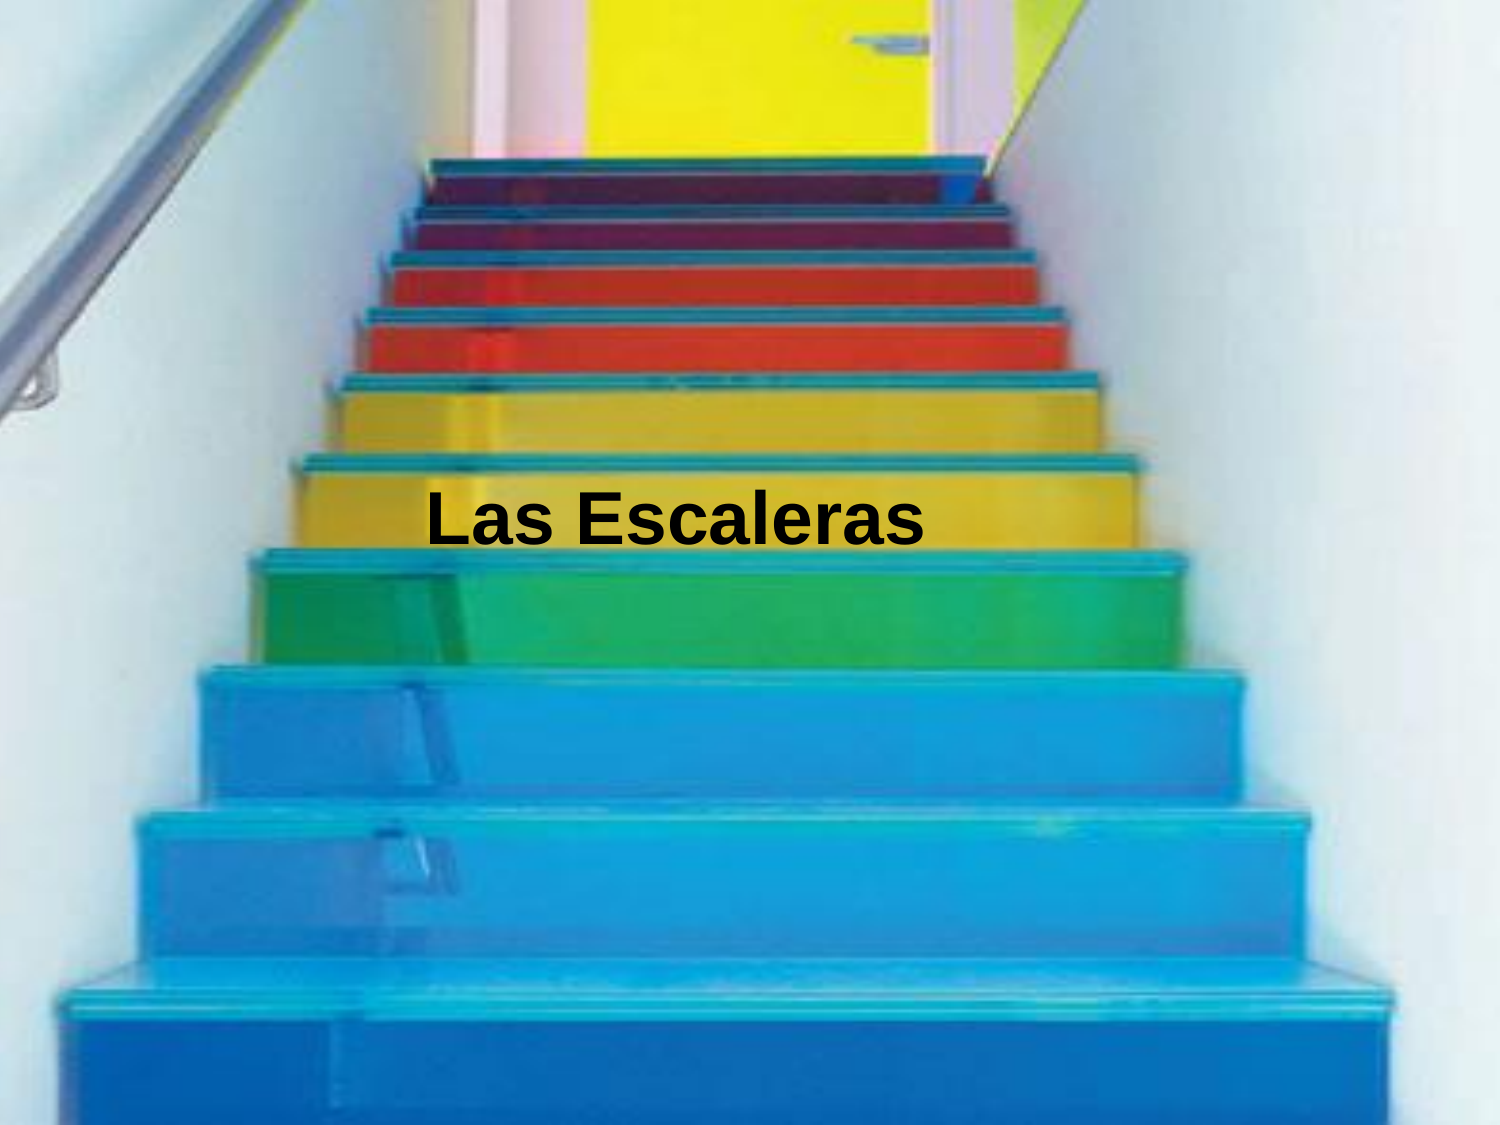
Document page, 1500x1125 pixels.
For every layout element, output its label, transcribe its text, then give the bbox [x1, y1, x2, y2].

text_box [0, 0, 1500, 1125]
text_box Las Escaleras [283, 416, 1151, 636]
